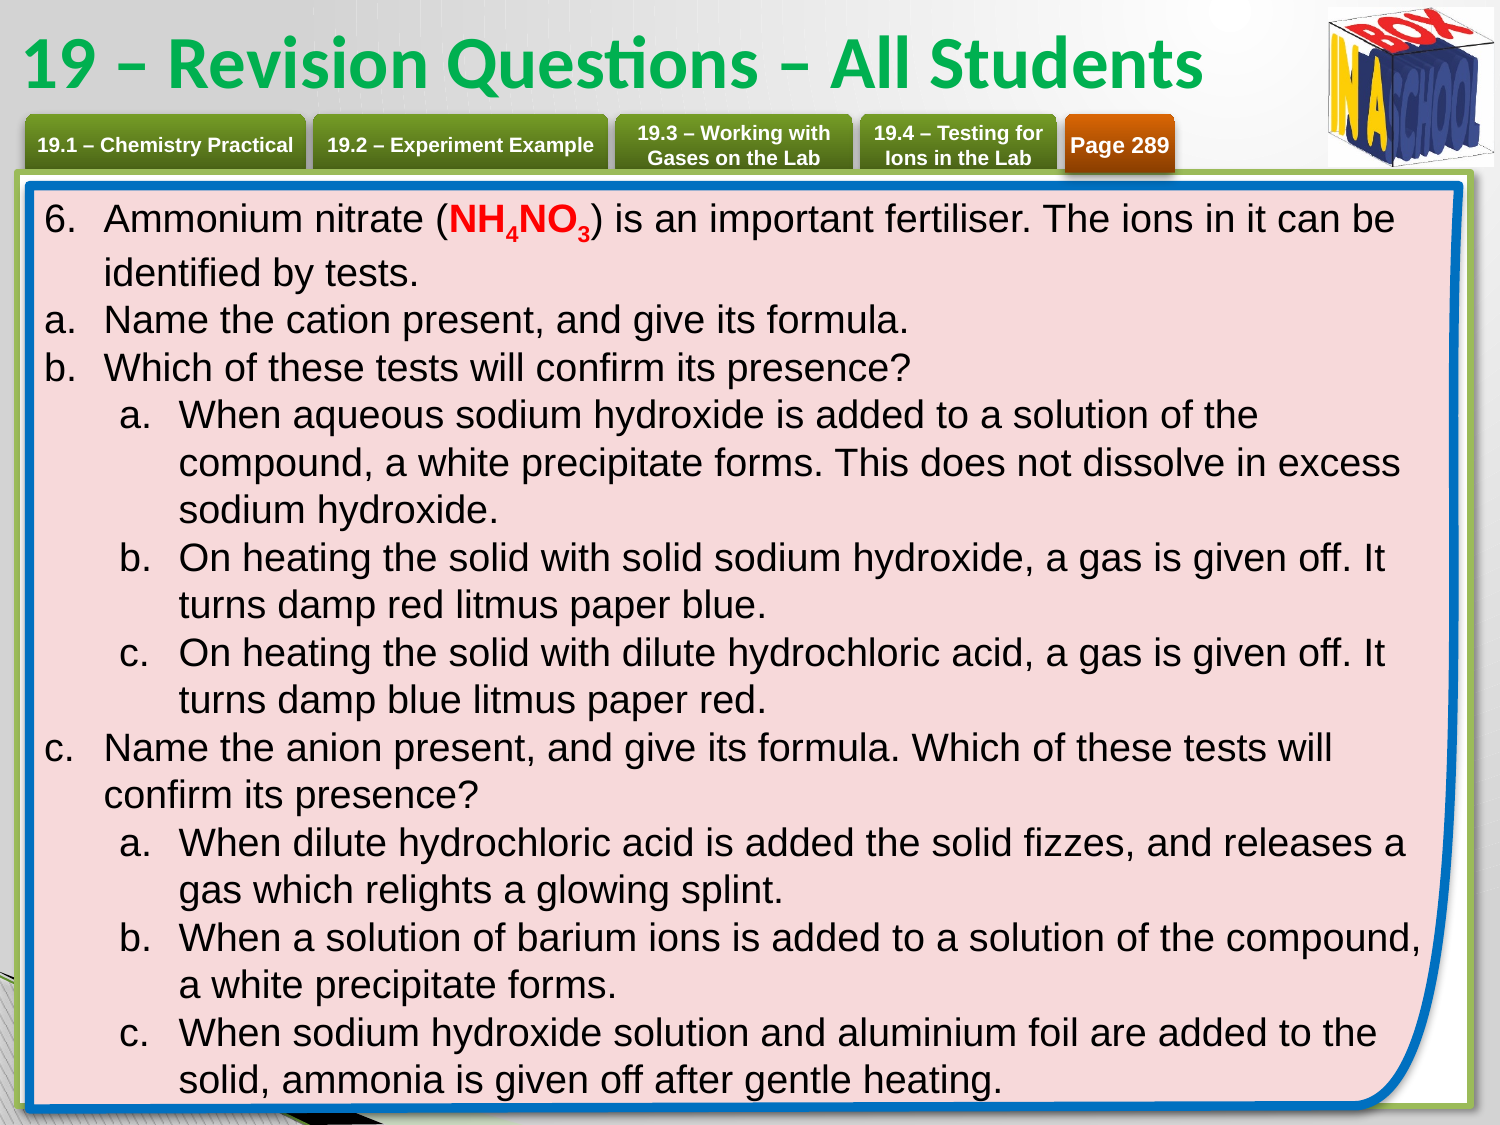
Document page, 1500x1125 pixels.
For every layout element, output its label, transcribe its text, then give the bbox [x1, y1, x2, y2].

text_box Ammonium nitrate (NH4NO3) is an important fertiliser. The ions in it can be identified by tests. Name the cation present, and give its formula. Which of these tests will confirm its presence? When aqueous sodium hydroxide is added to a solution of the compound, a white precipitate forms. This does not dissolve in excess sodium hydroxide. On heating the solid with solid sodium hydroxide, a gas is given off. It turns damp red litmus paper blue. On heating the solid with dilute hydrochloric acid, a gas is given off. It turns damp blue litmus paper red. Name the anion present, and give its formula. Which of these tests will confirm its presence? When dilute hydrochloric acid is added the solid fizzes, and releases a gas which relights a glowing splint. When a solution of barium ions is added to a solution of the compound, a white precipitate forms. When sodium hydroxide solution and aluminium foil are added to the solid, ammonia is given off after gentle heating. [29, 185, 1459, 1109]
text_box Page 289 [1064, 113, 1176, 173]
title 19 – Revision Questions – All Students [5, 7, 1270, 110]
picture [1328, 7, 1495, 167]
picture [281, 1114, 303, 1125]
